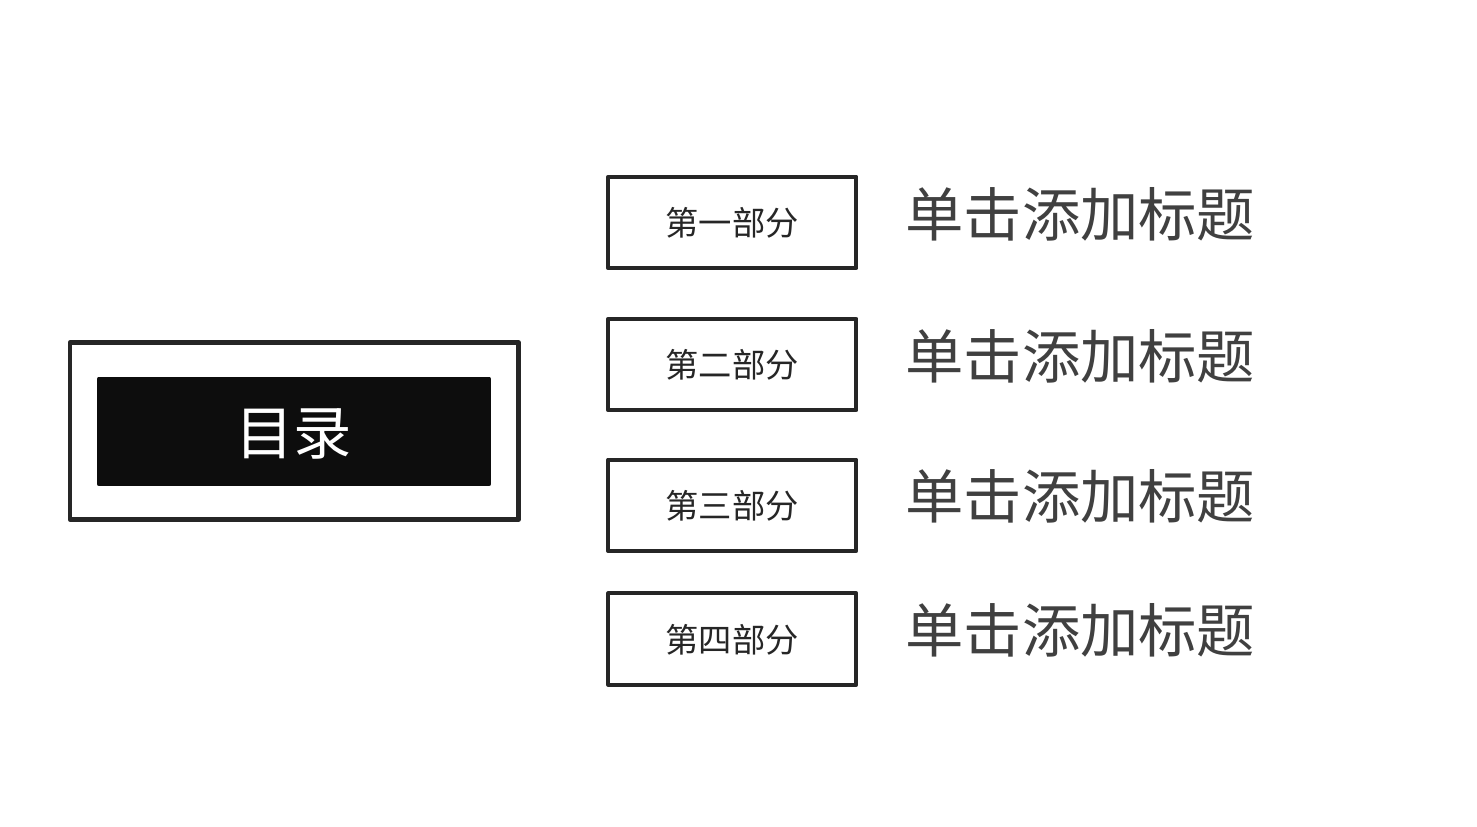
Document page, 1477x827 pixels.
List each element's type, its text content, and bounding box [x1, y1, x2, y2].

text_box [68, 340, 521, 522]
text_box 单击添加标题 [905, 177, 1256, 248]
text_box 第二部分 [606, 317, 858, 412]
text_box 单击添加标题 [905, 594, 1256, 665]
text_box 单击添加标题 [905, 319, 1256, 390]
text_box 第三部分 [606, 458, 858, 553]
text_box 单击添加标题 [905, 460, 1256, 531]
text_box 第四部分 [606, 591, 858, 687]
text_box 第一部分 [606, 175, 858, 270]
text_box 目录 [97, 377, 491, 486]
